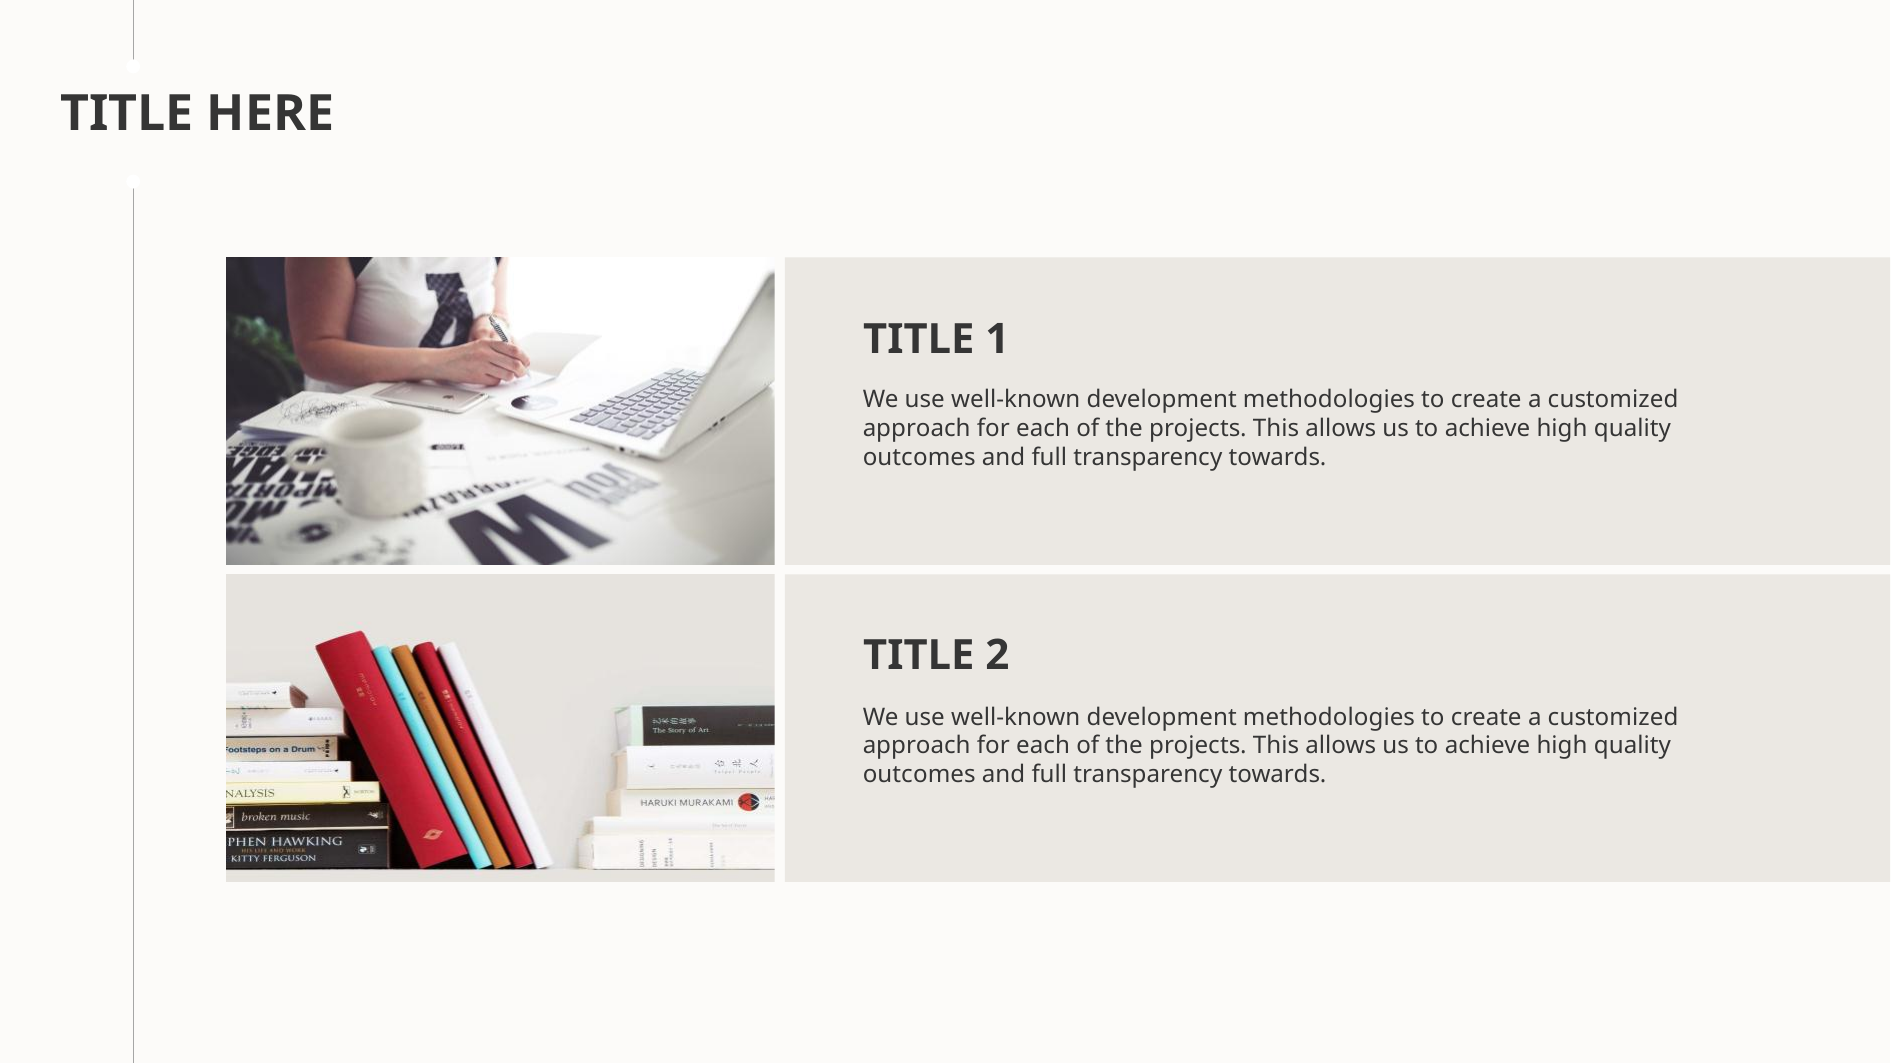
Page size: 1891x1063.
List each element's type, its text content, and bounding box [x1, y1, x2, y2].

text_box [783, 572, 1891, 884]
text_box TITLE 2 [848, 620, 1146, 686]
text_box We use well-known development methodologies to create a customized approach for each of the projects. This allows us to achieve high quality outcomes and full transparency towards. [848, 693, 1758, 796]
text_box We use well-known development methodologies to create a customized approach for each of the projects. This allows us to achieve high quality outcomes and full transparency towards. [848, 376, 1758, 478]
text_box [224, 572, 777, 884]
text_box [224, 255, 777, 567]
text_box [783, 255, 1891, 567]
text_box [125, 174, 141, 1063]
text_box TITLE HERE [45, 73, 398, 148]
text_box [125, 0, 141, 74]
text_box TITLE 1 [848, 303, 1146, 369]
